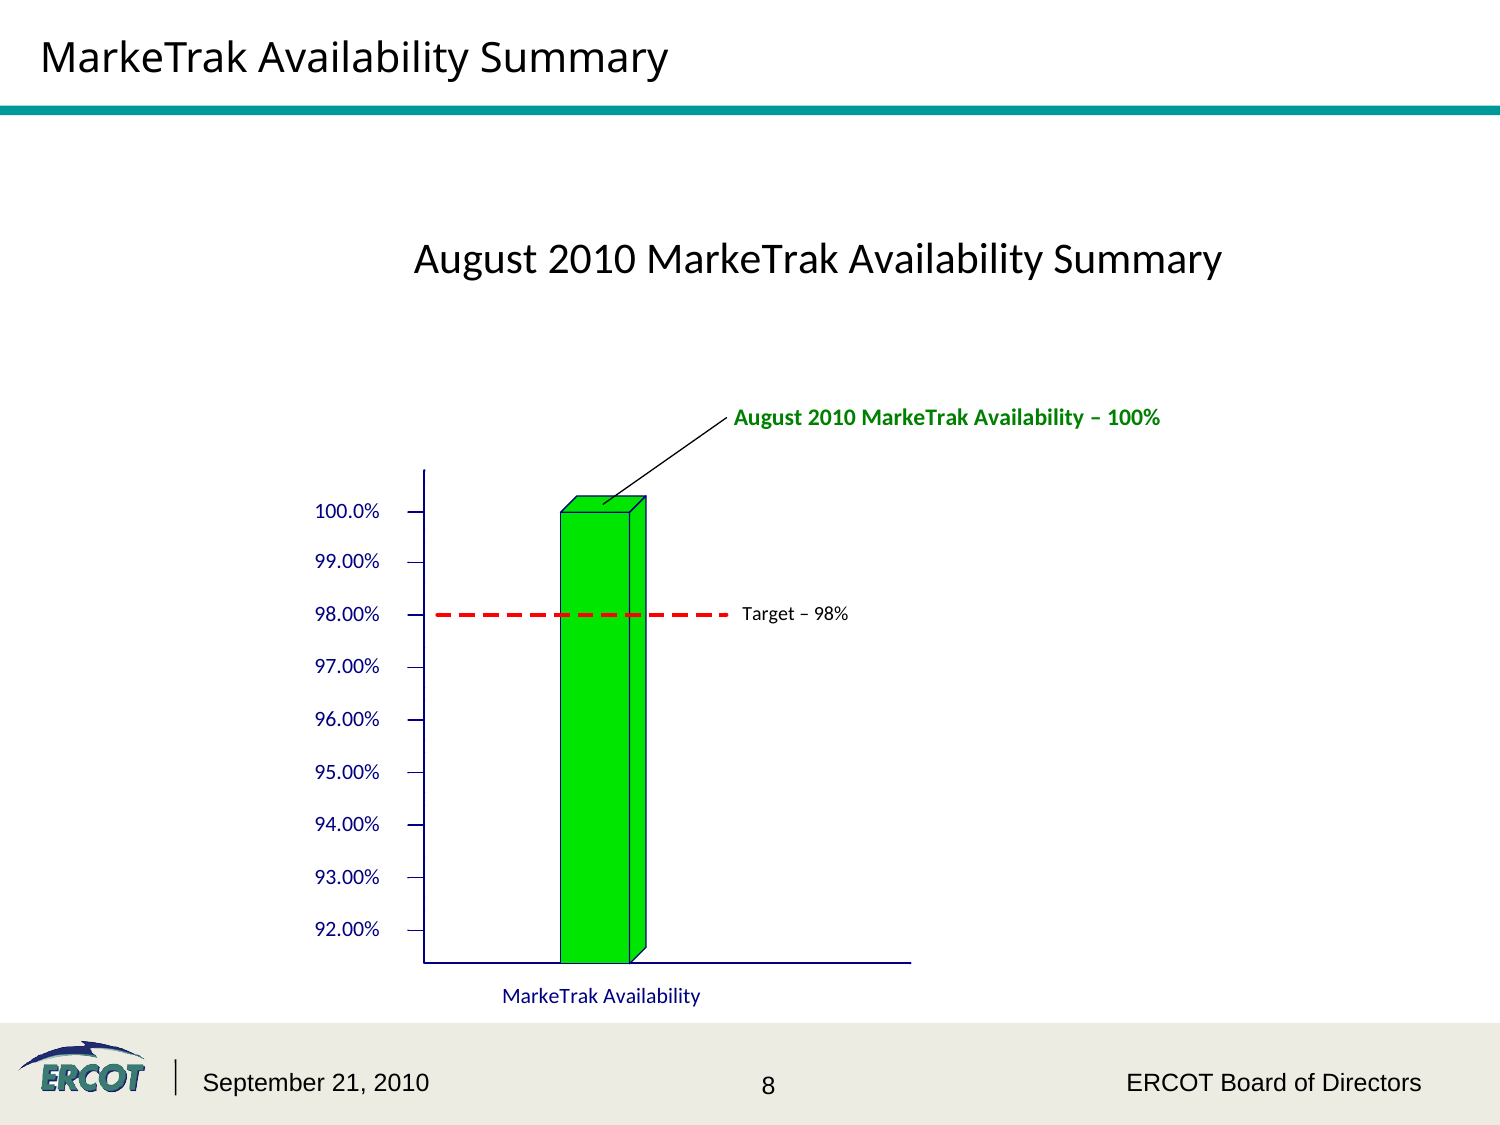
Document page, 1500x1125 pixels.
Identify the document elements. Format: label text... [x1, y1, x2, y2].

footer ERCOT Board of Directors [1024, 1059, 1438, 1125]
picture [10, 1031, 151, 1111]
picture [312, 224, 1226, 1013]
title MarkeTrak Availability Summary [24, 0, 1451, 113]
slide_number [187, 1059, 538, 1125]
